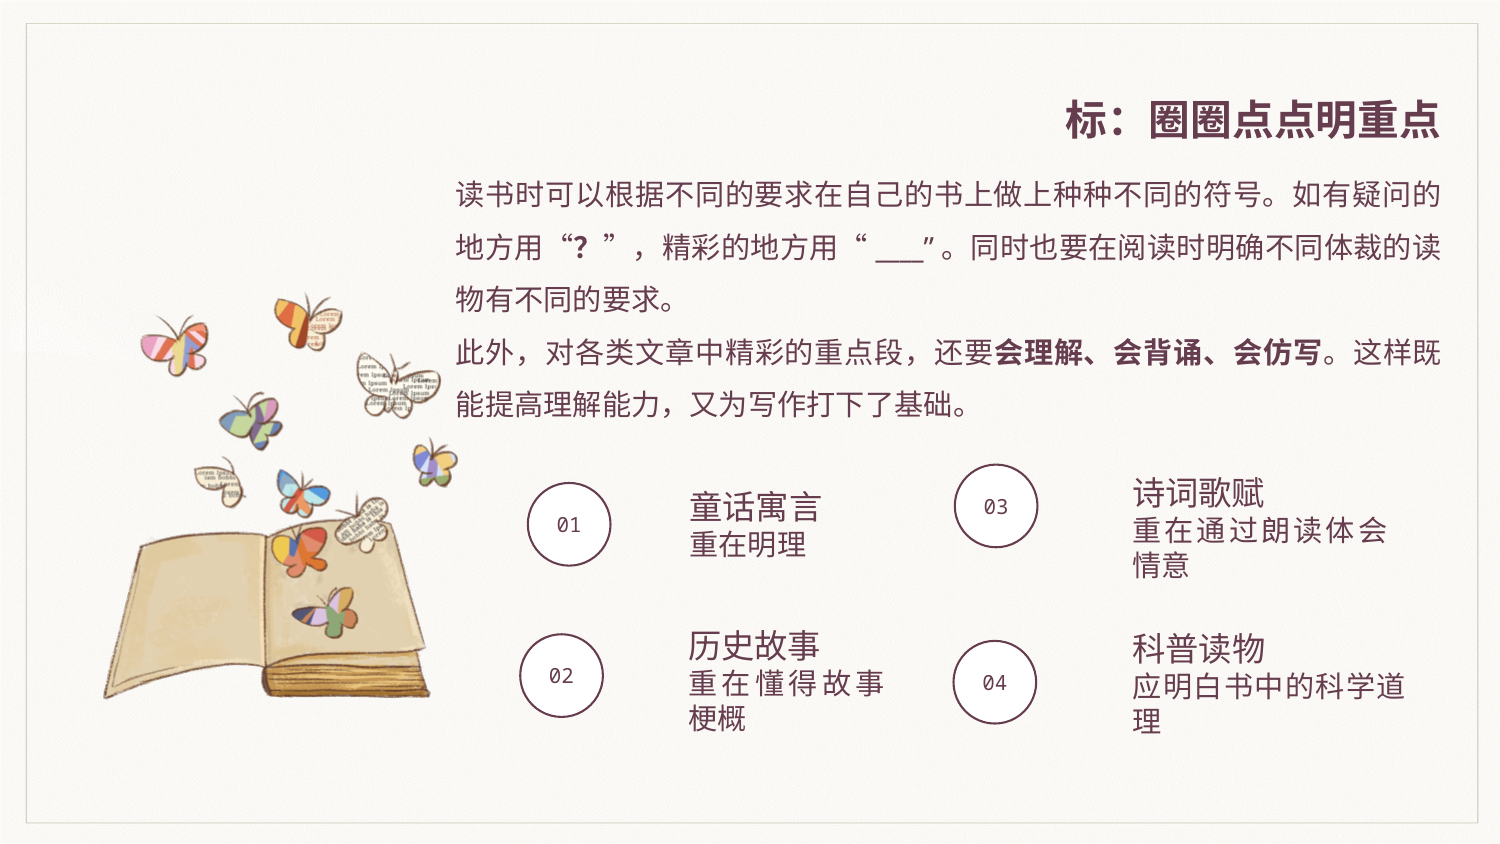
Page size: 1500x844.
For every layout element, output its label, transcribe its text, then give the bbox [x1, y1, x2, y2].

text_box 标：圈圈点点明重点 [1050, 86, 1457, 151]
text_box 03 [953, 463, 1039, 549]
text_box 童话寓言 重在明理 [702, 479, 838, 569]
text_box 科普读物 应明白书中的科学道理 [1117, 620, 1421, 746]
text_box 诗词歌赋 重在通过朗读体会情意 [1117, 464, 1403, 590]
text_box 历史故事 重在懂得故事梗概 [702, 617, 900, 743]
picture [0, 0, 1500, 844]
text_box 读书时可以根据不同的要求在自己的书上做上种种不同的符号。如有疑问的地方用“？”，精彩的地方用“____”。同时也要在阅读时明确不同体裁的读物有不同的要求。 此外，对各类文章中精彩的重点段，还要会理解、会背诵、会仿写。这样既能提高理解能力，又为写作打下了基础。 [441, 151, 1457, 429]
text_box 04 [952, 639, 1038, 725]
